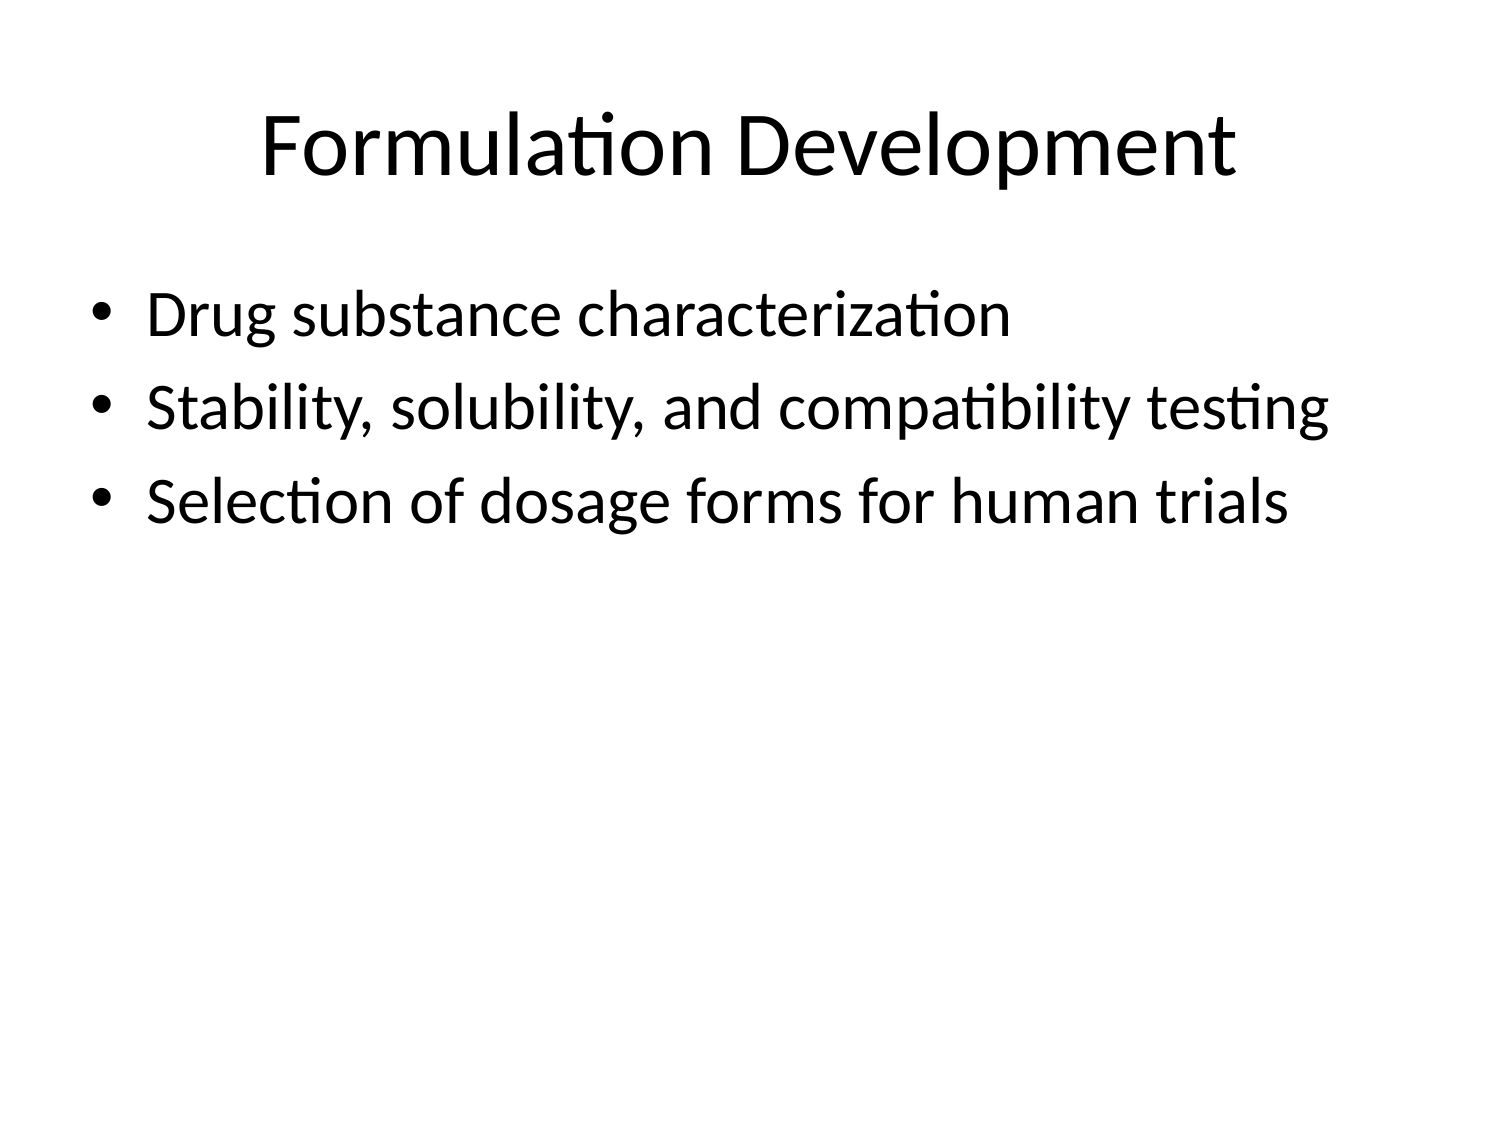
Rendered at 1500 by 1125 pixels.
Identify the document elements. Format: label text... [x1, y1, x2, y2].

title Formulation Development [75, 45, 1425, 233]
list Drug substance characterization Stability, solubility, and compatibility testing Selection of dosage forms for human trials [75, 262, 1425, 1005]
